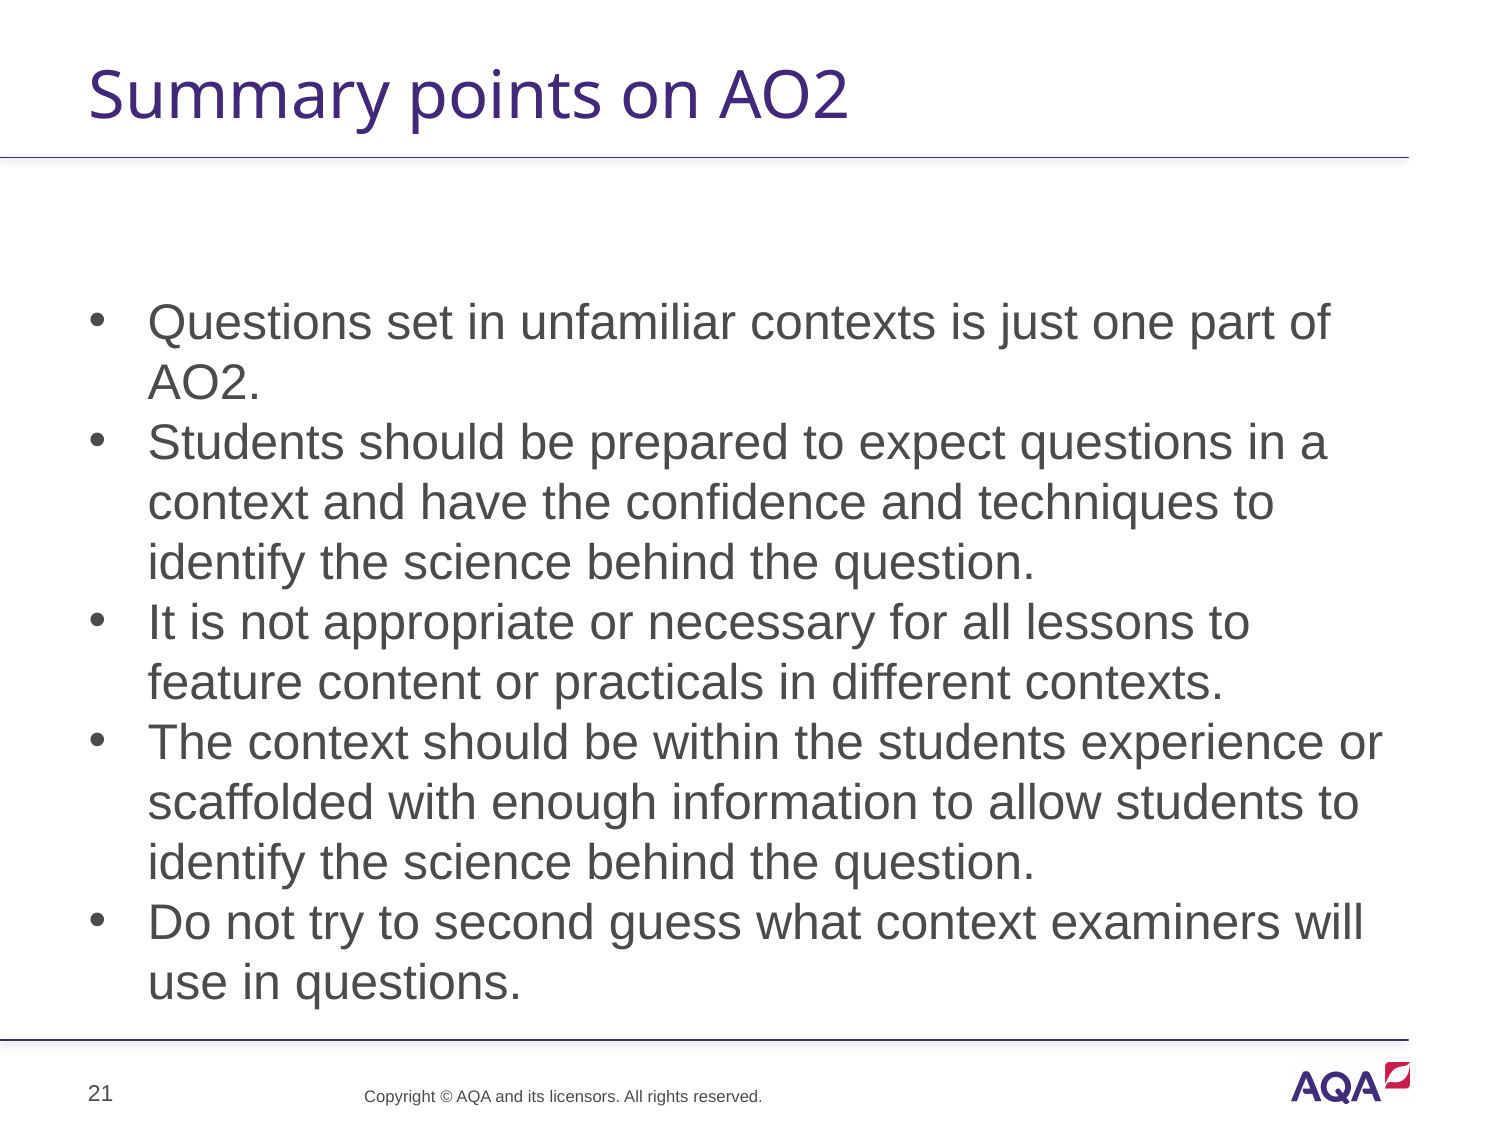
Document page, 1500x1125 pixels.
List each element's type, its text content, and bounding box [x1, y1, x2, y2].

slide_number 21 [72, 1062, 188, 1123]
picture [1291, 1062, 1410, 1104]
footer Copyright © AQA and its licensors. All rights reserved. [324, 1084, 764, 1124]
title Summary points on AO2 [88, 73, 1409, 144]
list Questions set in unfamiliar contexts is just one part of AO2. Students should be prepared to expect questions in a context and have the confidence and techniques to identify the science behind the question. It is not appropriate or necessary for all lessons to feature content or practicals in different contexts. The context should be within the students experience or scaffolded with enough information to allow students to identify the science behind the question. Do not try to second guess what context examiners will use in questions. [88, 289, 1409, 1007]
